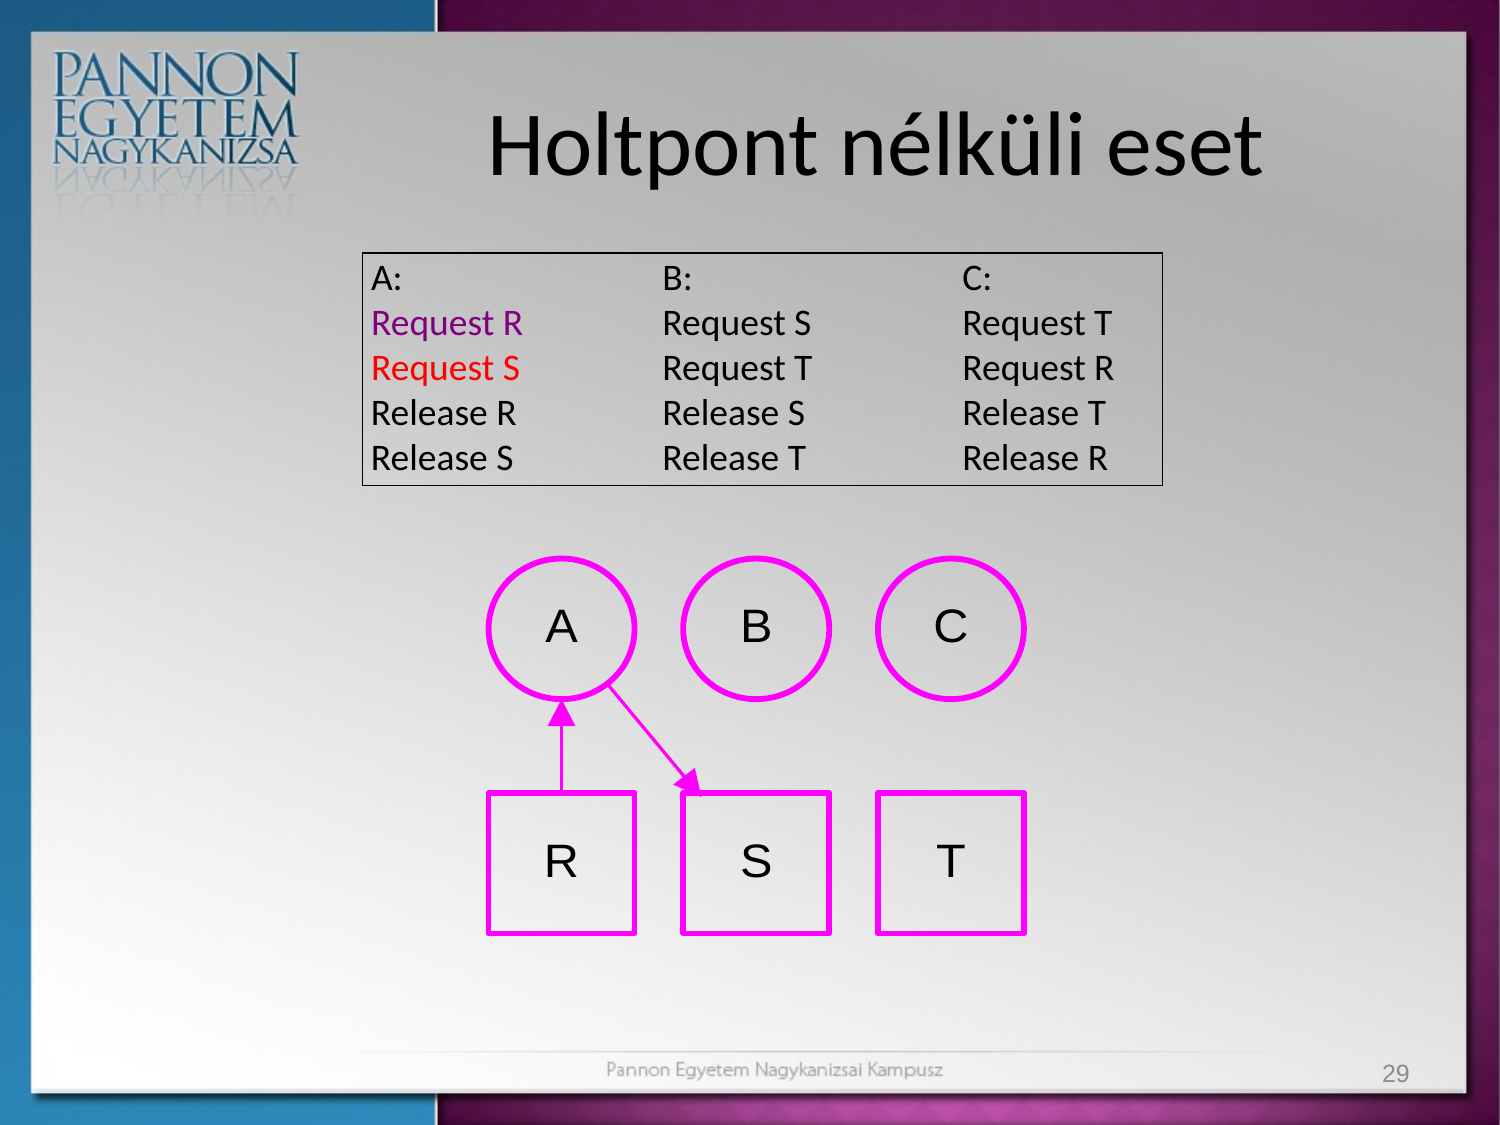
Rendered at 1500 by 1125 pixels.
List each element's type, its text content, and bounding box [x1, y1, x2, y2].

title Holtpont nélküli eset [328, 45, 1425, 233]
picture [0, 0, 1500, 1125]
text_box A: B: C: Request R Request S Request T Request S Request T Request R Release R Release S Release T Release S Release T Release R [362, 253, 1163, 486]
slide_number 29 [1074, 1042, 1425, 1103]
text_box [412, 549, 1101, 1006]
